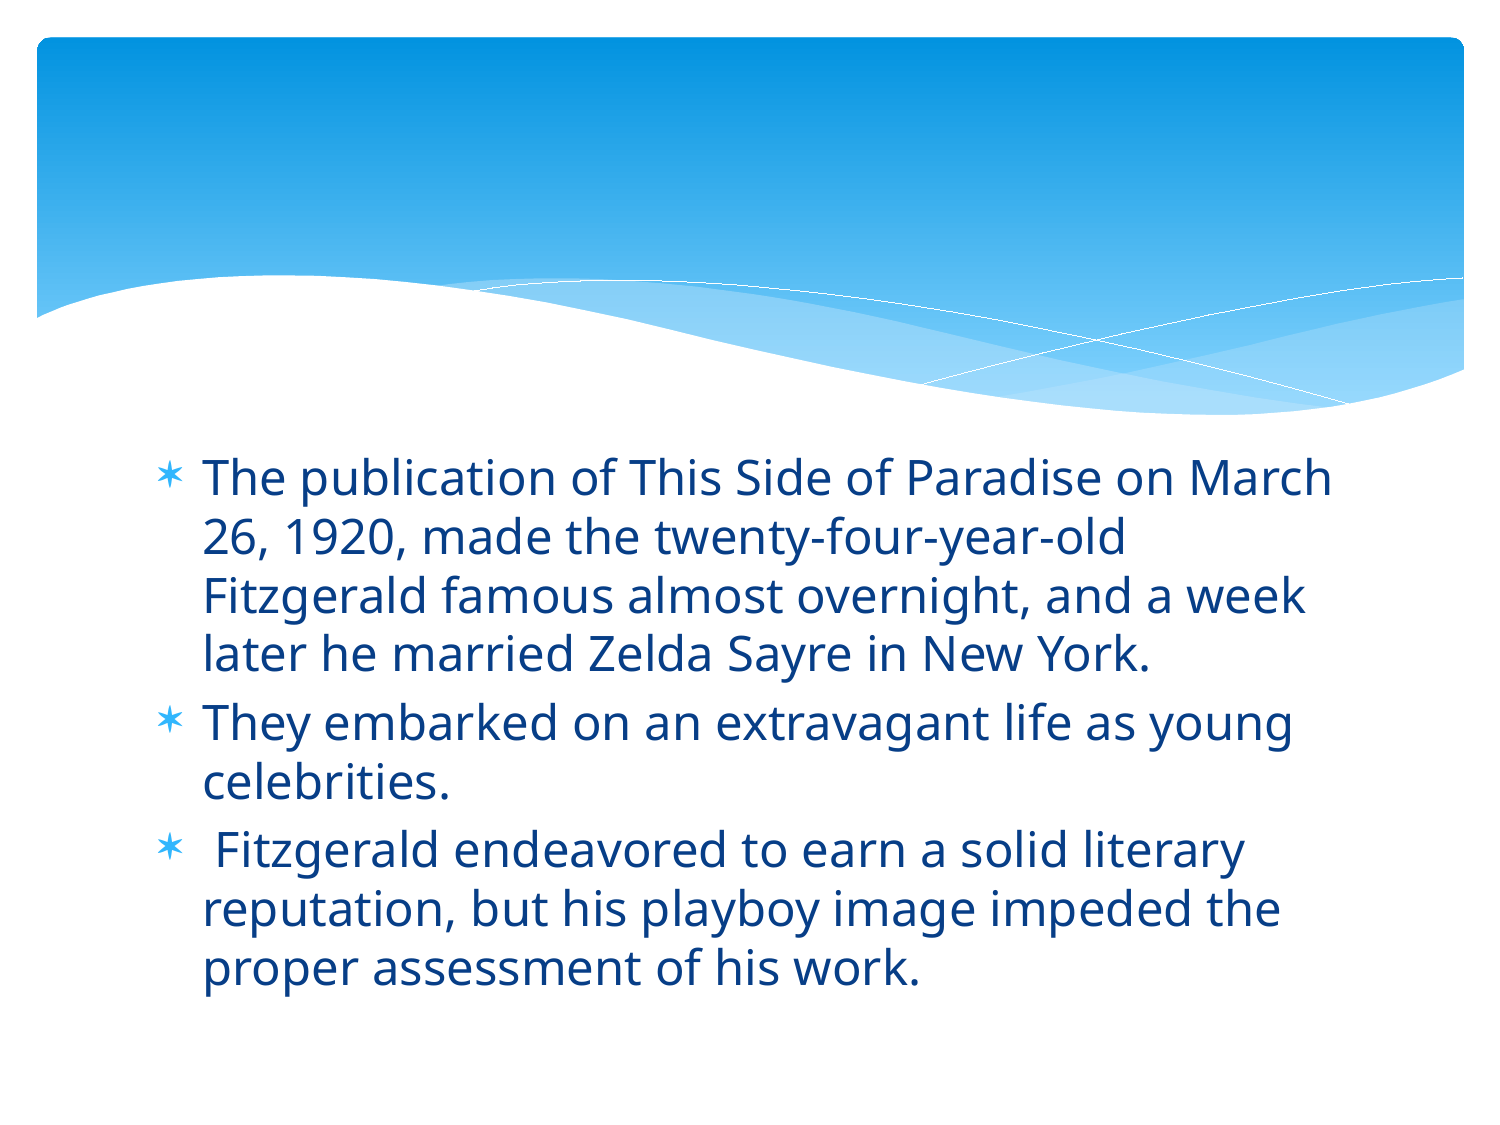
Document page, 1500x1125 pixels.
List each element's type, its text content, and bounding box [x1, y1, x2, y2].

list The publication of This Side of Paradise on March 26, 1920, made the twenty-four-year-old Fitzgerald famous almost overnight, and a week later he married Zelda Sayre in New York. They embarked on an extravagant life as young celebrities. Fitzgerald endeavored to earn a solid literary reputation, but his playboy image impeded the proper assessment of his work. [143, 438, 1359, 1005]
